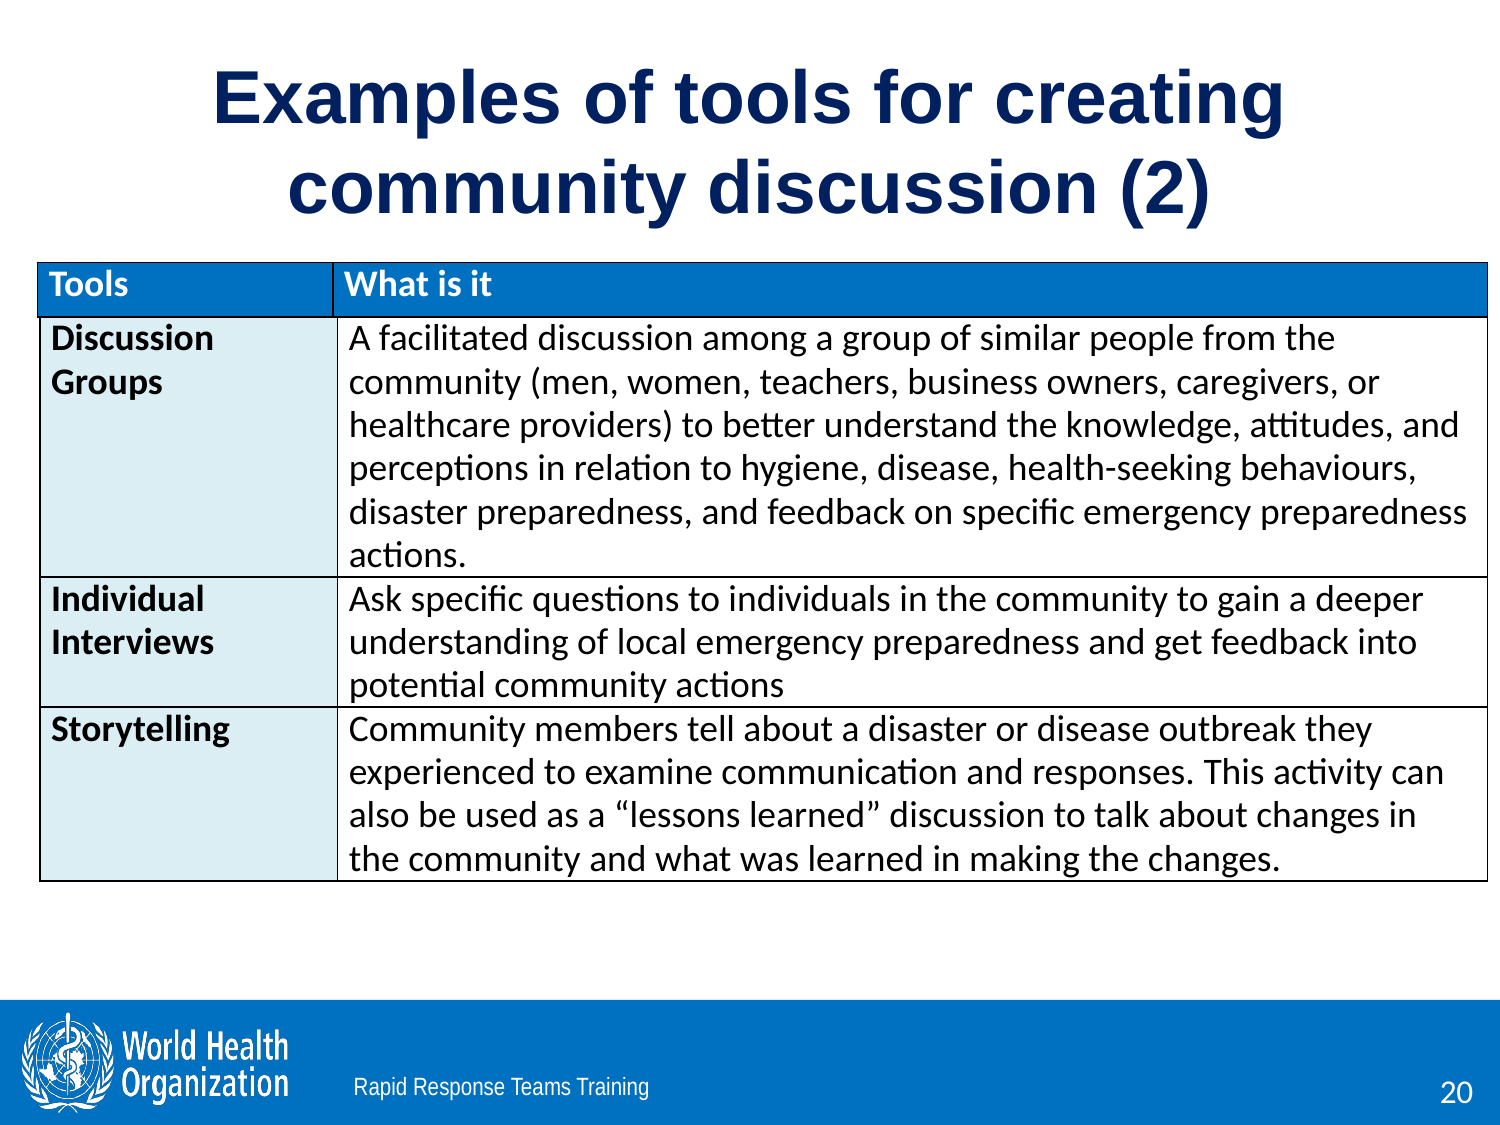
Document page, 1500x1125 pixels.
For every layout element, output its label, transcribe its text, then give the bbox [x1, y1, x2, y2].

table_header What is it [334, 263, 1487, 316]
table_cell Community members tell about a disaster or disease outbreak they experienced to examine communication and responses. This activity can also be used as a “lessons learned” discussion to talk about changes in the community and what was learned in making the changes. [338, 708, 1487, 880]
picture [21, 1012, 288, 1113]
title Examples of tools for creating community discussion (2) [75, 45, 1425, 233]
table_cell Ask specific questions to individuals in the community to gain a deeper understanding of local emergency preparedness and get feedback into potential community actions [338, 578, 1487, 706]
table_cell Individual Interviews [41, 578, 337, 706]
table_header Tools [38, 263, 332, 316]
table_header A facilitated discussion among a group of similar people from the community (men, women, teachers, business owners, caregivers, or healthcare providers) to better understand the knowledge, attitudes, and perceptions in relation to hygiene, disease, health-seeking behaviours, disaster preparedness, and feedback on specific emergency preparedness actions. [338, 318, 1487, 576]
table_cell Storytelling [41, 708, 337, 880]
table_header Discussion Groups [41, 318, 337, 576]
